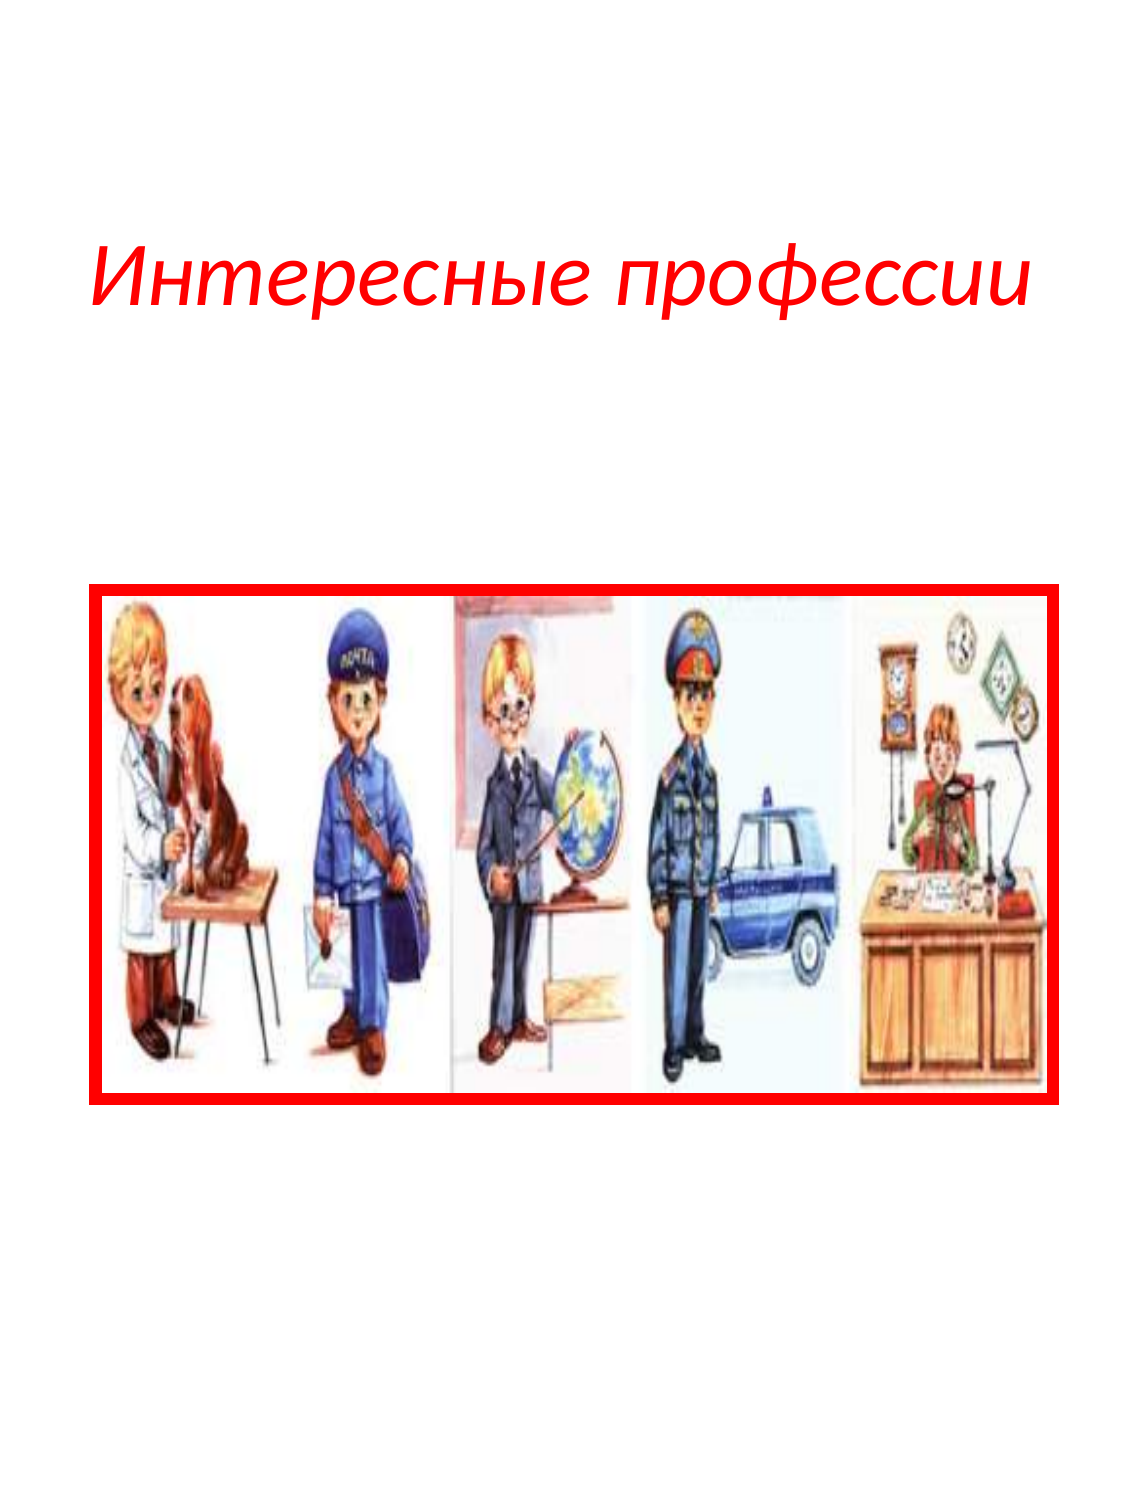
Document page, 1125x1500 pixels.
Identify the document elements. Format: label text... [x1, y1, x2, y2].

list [101, 596, 1047, 1093]
title Интересные профессии [54, 41, 1068, 467]
